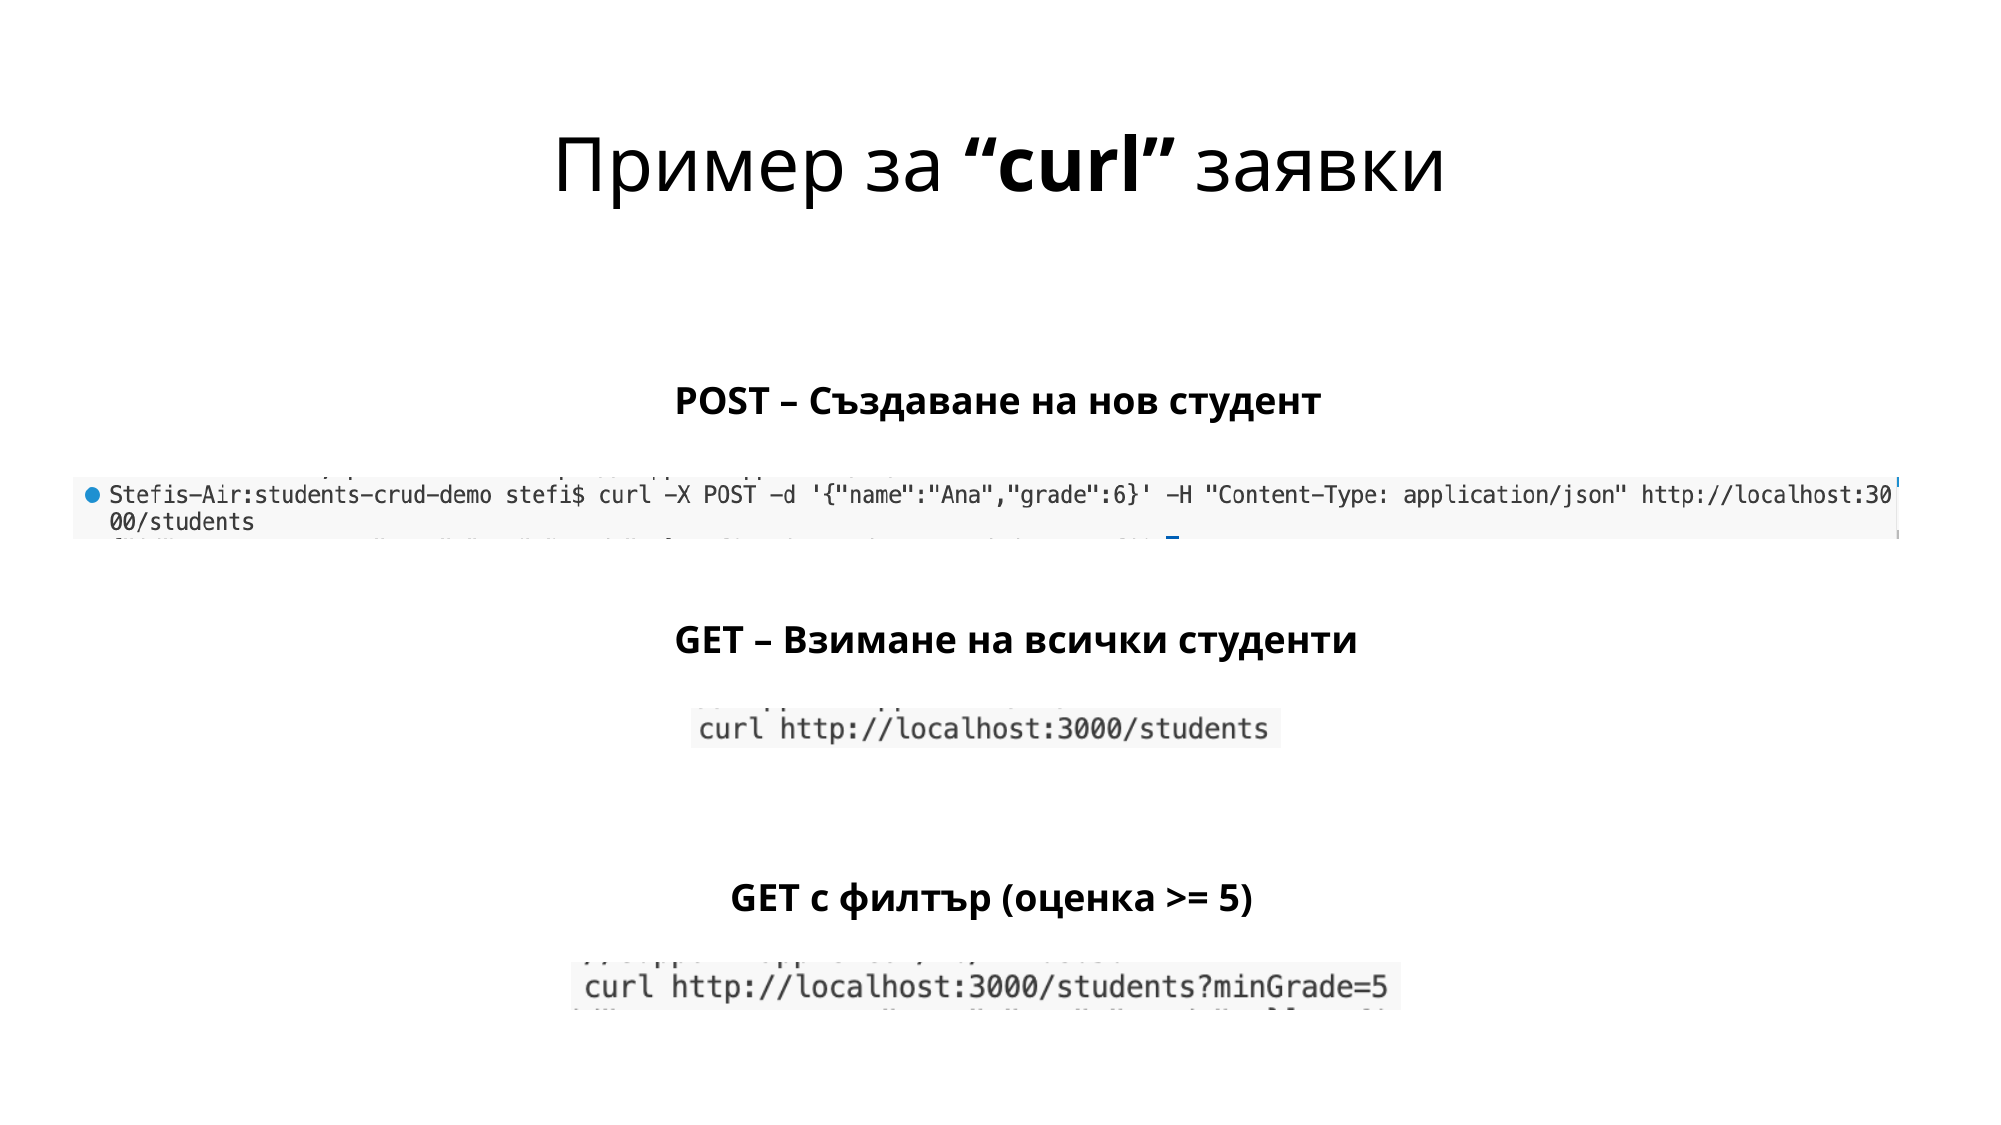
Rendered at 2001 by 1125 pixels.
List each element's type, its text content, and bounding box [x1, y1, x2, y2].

picture [73, 477, 1899, 539]
picture [691, 707, 1282, 749]
title Пример за “curl” заявки [135, 81, 1865, 216]
text_box GET – Взимане на всички студенти [659, 608, 1674, 669]
text_box POST – Създаване на нов студент [659, 369, 1674, 430]
text_box GET с филтър (оценка >= 5) [715, 866, 1730, 926]
picture [571, 961, 1401, 1011]
